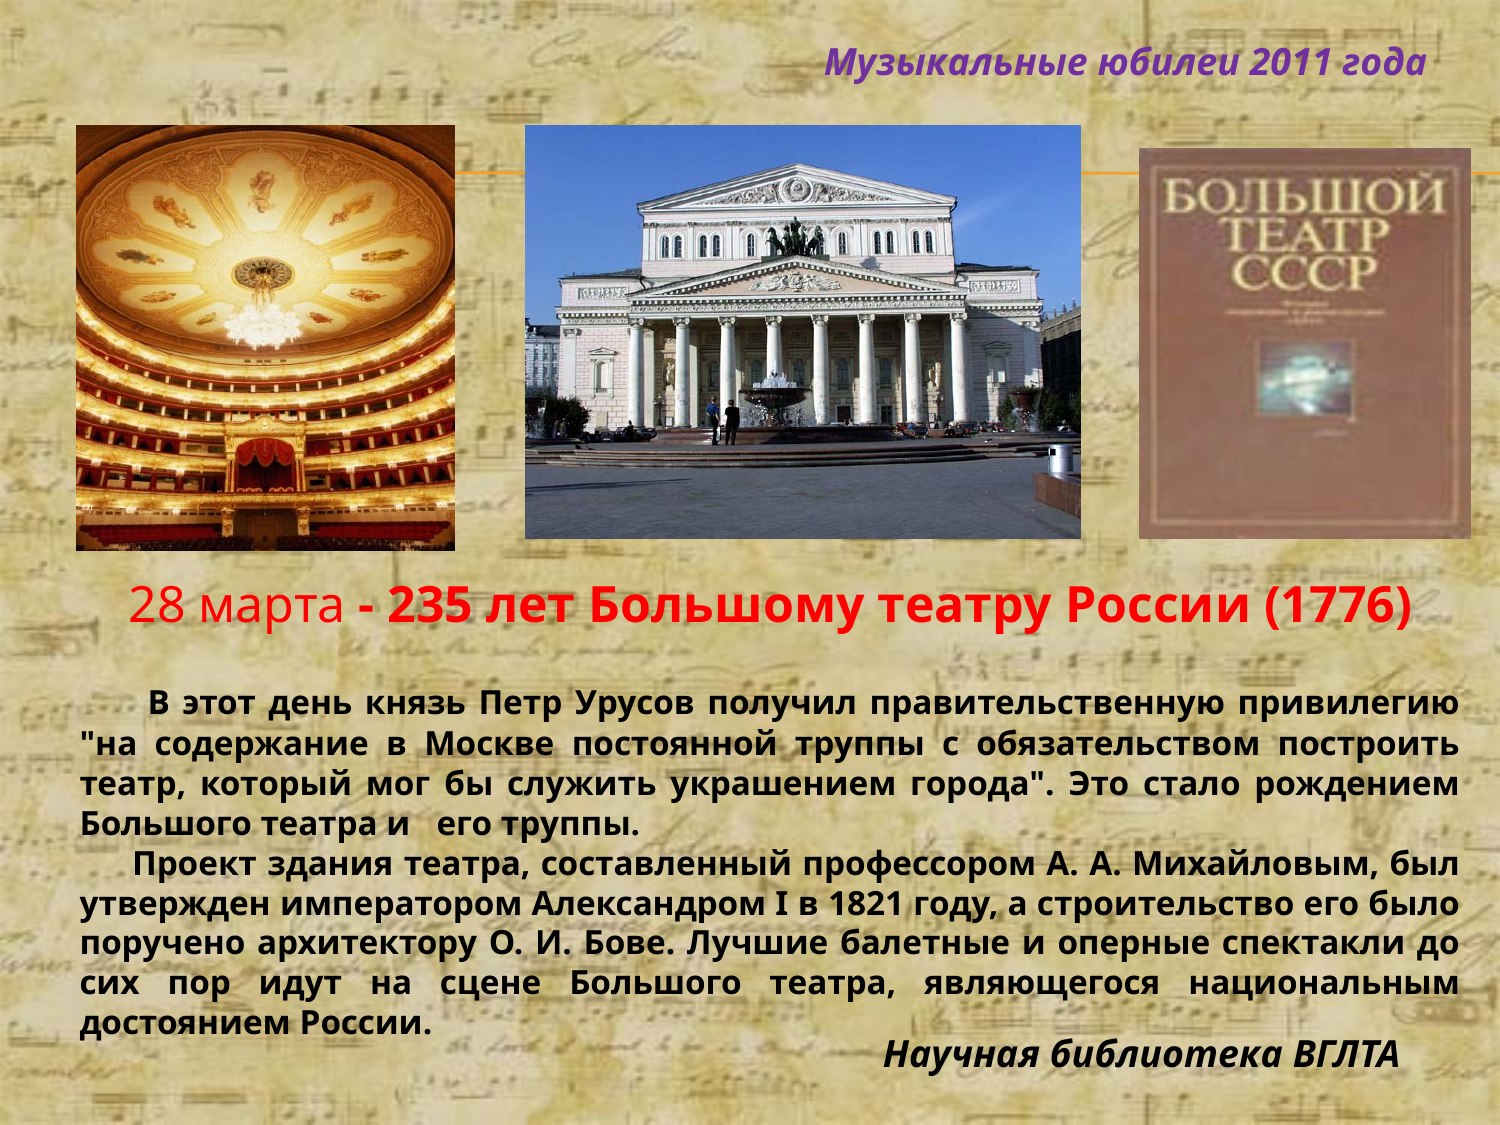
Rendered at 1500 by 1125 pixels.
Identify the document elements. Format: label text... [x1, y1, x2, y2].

text_box Научная библиотека ВГЛТА [868, 1023, 1459, 1083]
picture [0, 0, 1500, 1125]
text_box 28 марта - 235 лет Большому театру России (1776) В этот день князь Петр Урусов получил правительственную привилегию "на содержание в Москве постоянной труппы с обязательством построить театр, который мог бы служить украшением города". Это стало рождением Большого театра и его труппы. Проект здания театра, составленный профессором А. А. Михайловым, был утвержден императором Александром I в 1821 году, а строительство его было поручено архитектору О. И. Бове. Лучшие балетные и оперные спектакли до сих пор идут на сцене Большого театра, являющегося национальным достоянием России. [64, 564, 1477, 1125]
text_box Музыкальные юбилеи 2011 года [809, 30, 1471, 91]
